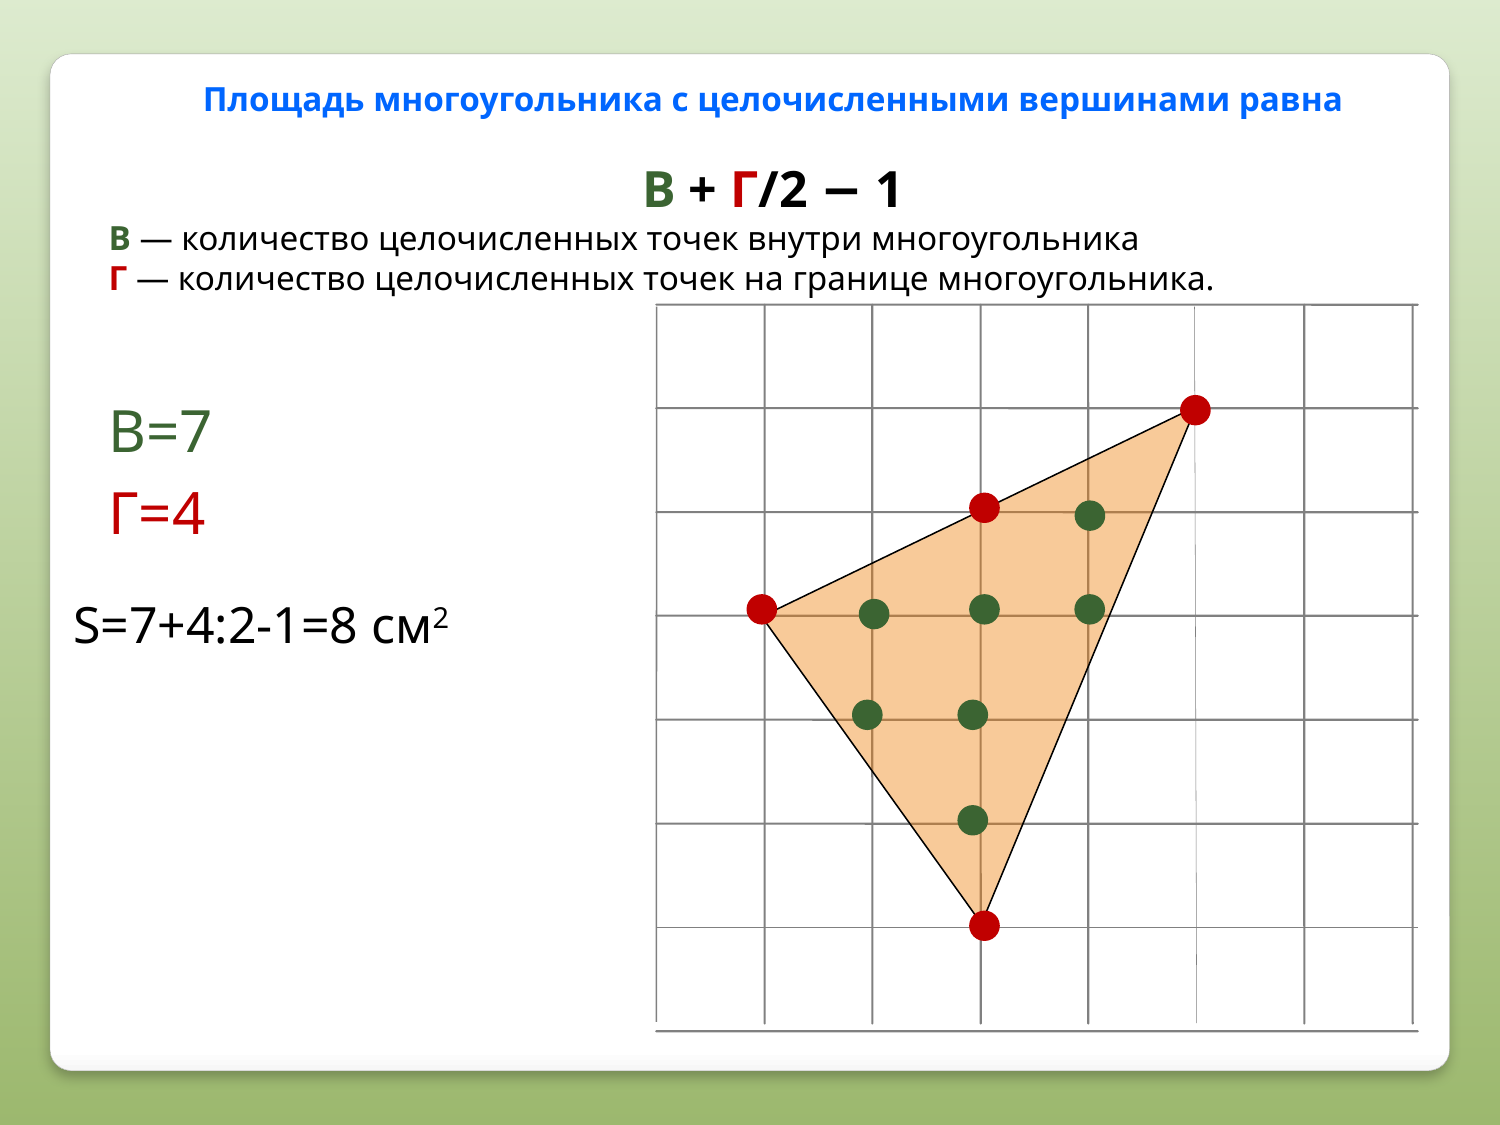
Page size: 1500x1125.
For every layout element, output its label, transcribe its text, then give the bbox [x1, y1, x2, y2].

text_box S=7+4:2-1=8 см2 [58, 585, 648, 661]
text_box Г=4 [93, 468, 481, 554]
text_box Площадь многоугольника с целочисленными вершинами равна В + Г/2 − 1 В — количество целочисленных точек внутри многоугольника Г — количество целочисленных точек на границе многоугольника. [93, 70, 1454, 305]
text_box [655, 304, 1419, 1032]
text_box В=7 [93, 386, 575, 472]
